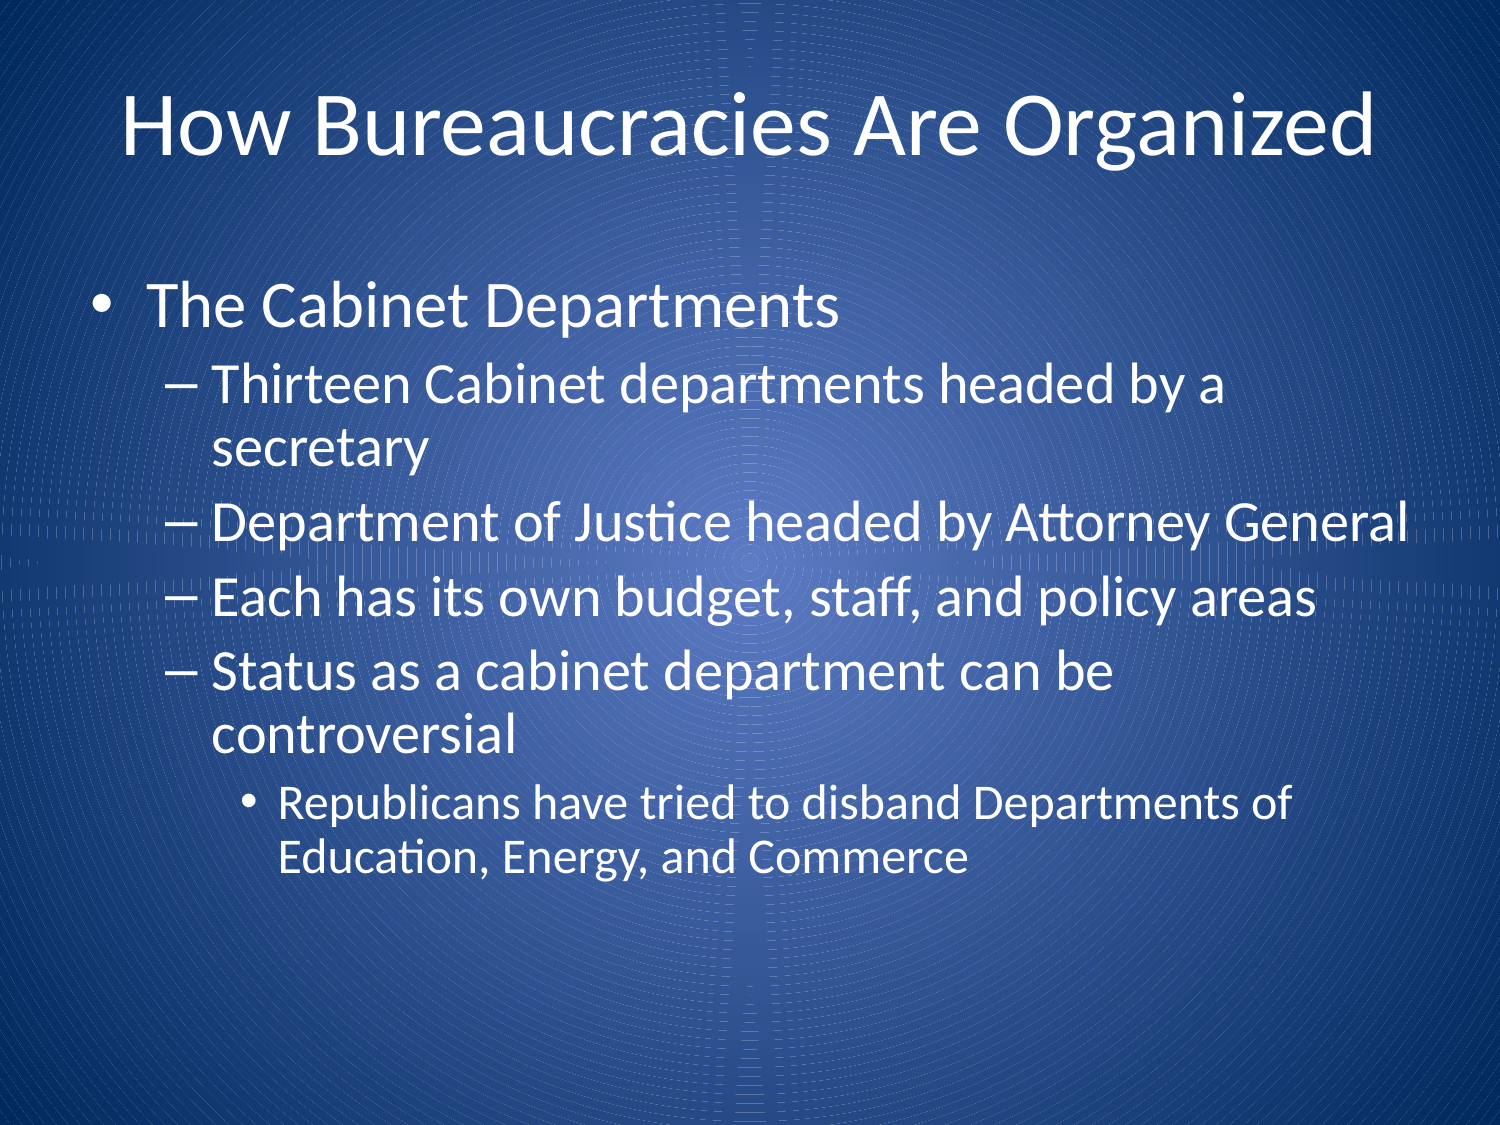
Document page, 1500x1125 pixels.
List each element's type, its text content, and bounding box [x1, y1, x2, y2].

title How Bureaucracies Are Organized [75, 24, 1425, 213]
list The Cabinet Departments Thirteen Cabinet departments headed by a secretary Department of Justice headed by Attorney General Each has its own budget, staff, and policy areas Status as a cabinet department can be controversial Republicans have tried to disband Departments of Education, Energy, and Commerce [75, 262, 1425, 1005]
